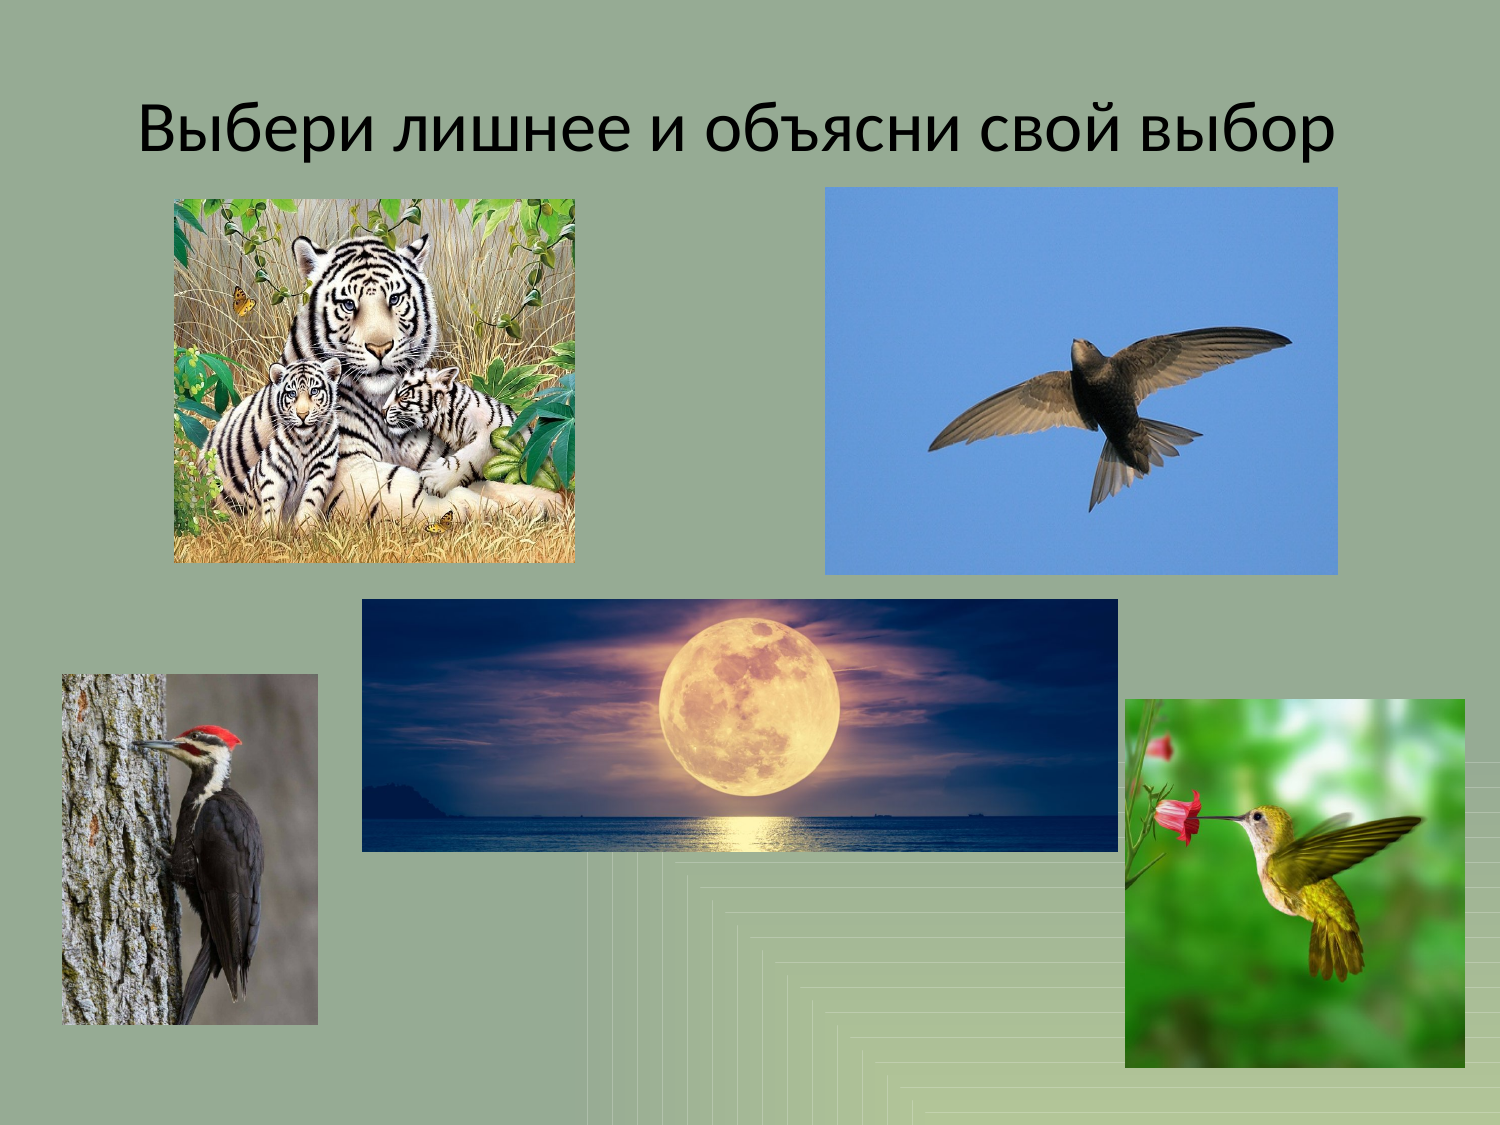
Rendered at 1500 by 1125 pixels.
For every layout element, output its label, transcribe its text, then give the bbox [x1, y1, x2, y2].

picture [62, 674, 318, 1025]
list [824, 187, 1338, 576]
picture [362, 599, 1118, 852]
picture [1124, 699, 1465, 1068]
picture [174, 199, 576, 563]
title Выбери лишнее и объясни свой выбор [0, 45, 1475, 200]
